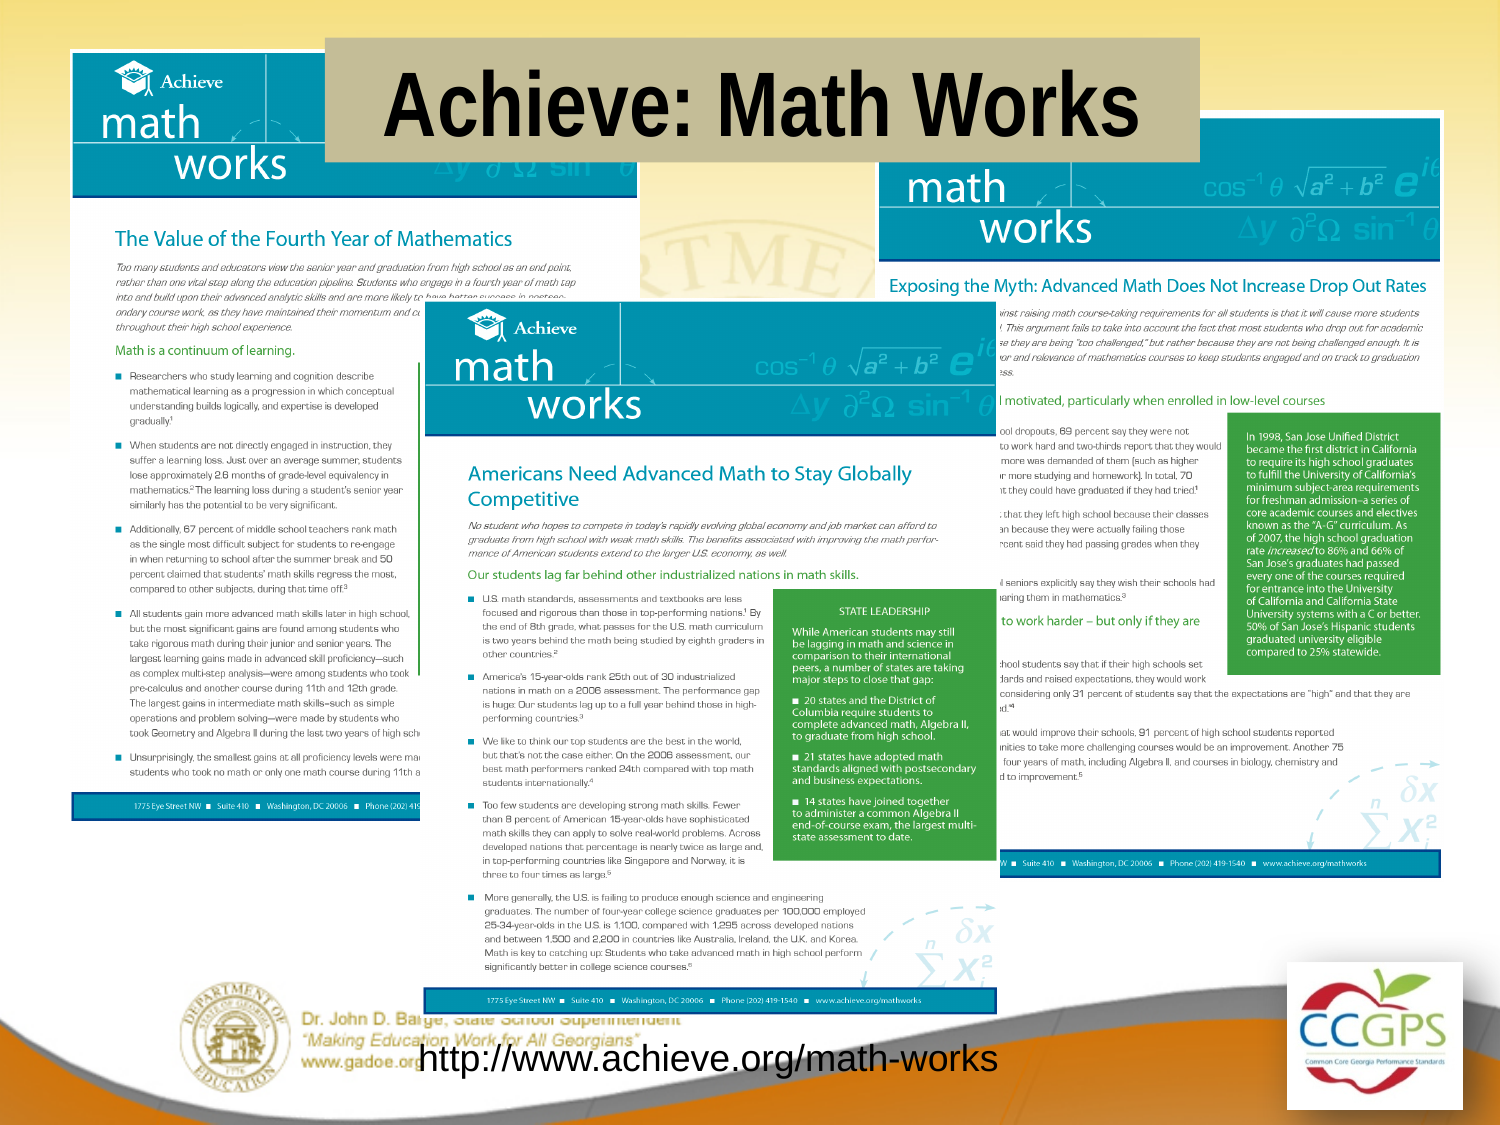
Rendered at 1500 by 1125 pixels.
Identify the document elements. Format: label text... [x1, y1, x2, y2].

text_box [70, 49, 1444, 1019]
text_box http://www.achieve.org/math-works [387, 1026, 1030, 1087]
picture [0, 0, 1500, 1125]
title Achieve: Math Works [324, 37, 1201, 48]
